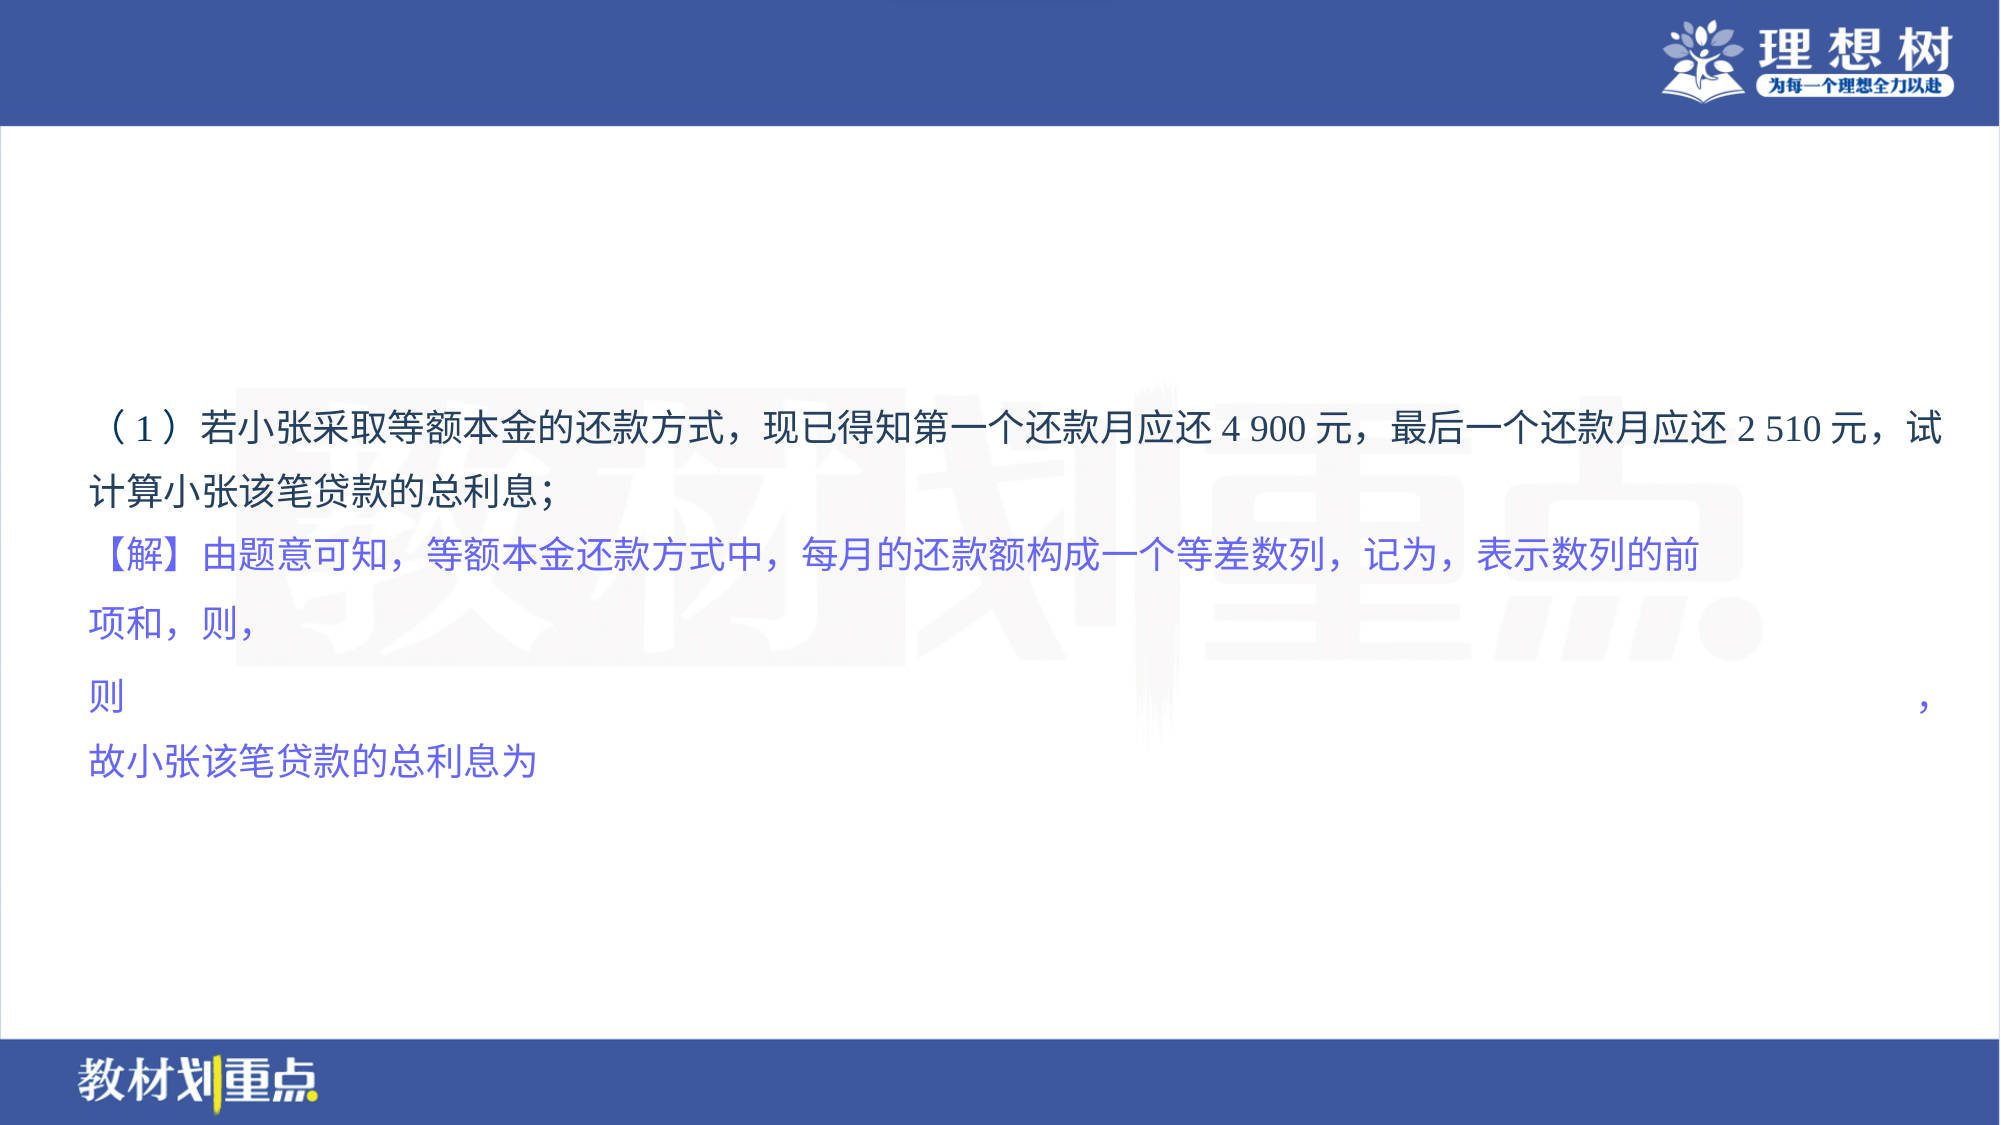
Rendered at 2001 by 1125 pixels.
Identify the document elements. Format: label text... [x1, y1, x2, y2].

picture [0, 0, 2000, 1125]
text_box （1）若小张采取等额本金的还款方式，现已得知第一个还款月应还4 900元，最后一个还款月应还2 510元，试 计算小张该笔贷款的总利息； [88, 380, 1911, 507]
